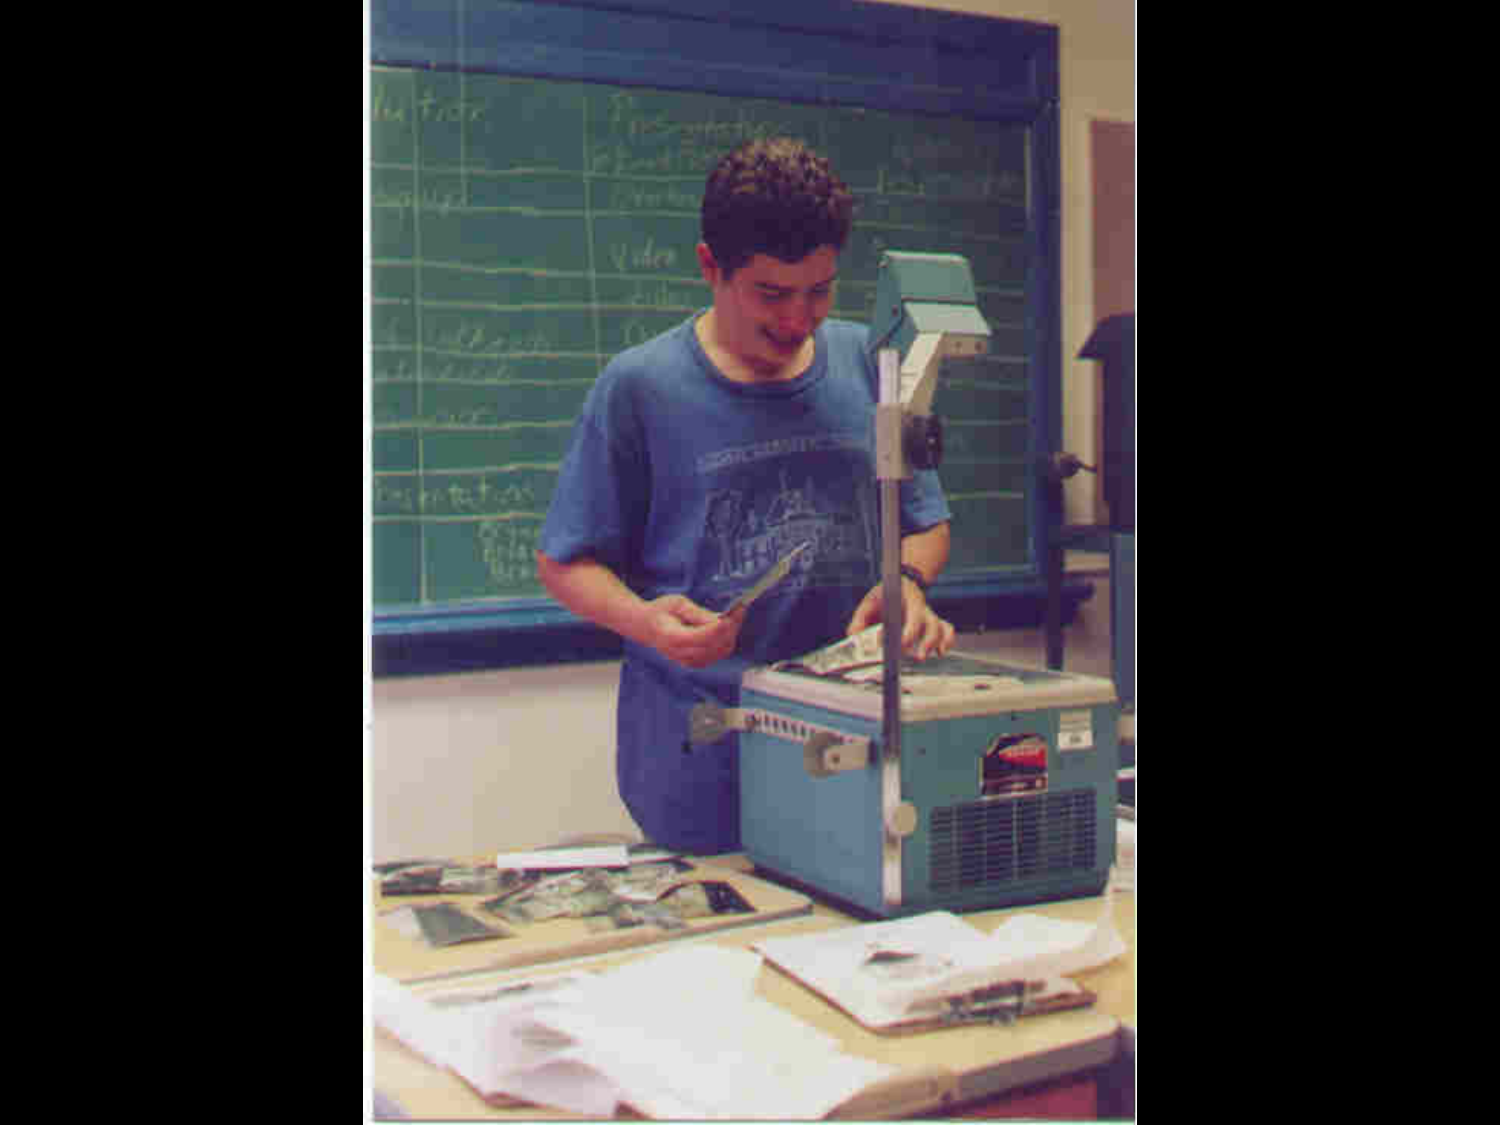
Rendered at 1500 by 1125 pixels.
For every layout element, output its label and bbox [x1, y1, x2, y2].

picture [362, 0, 1137, 1125]
